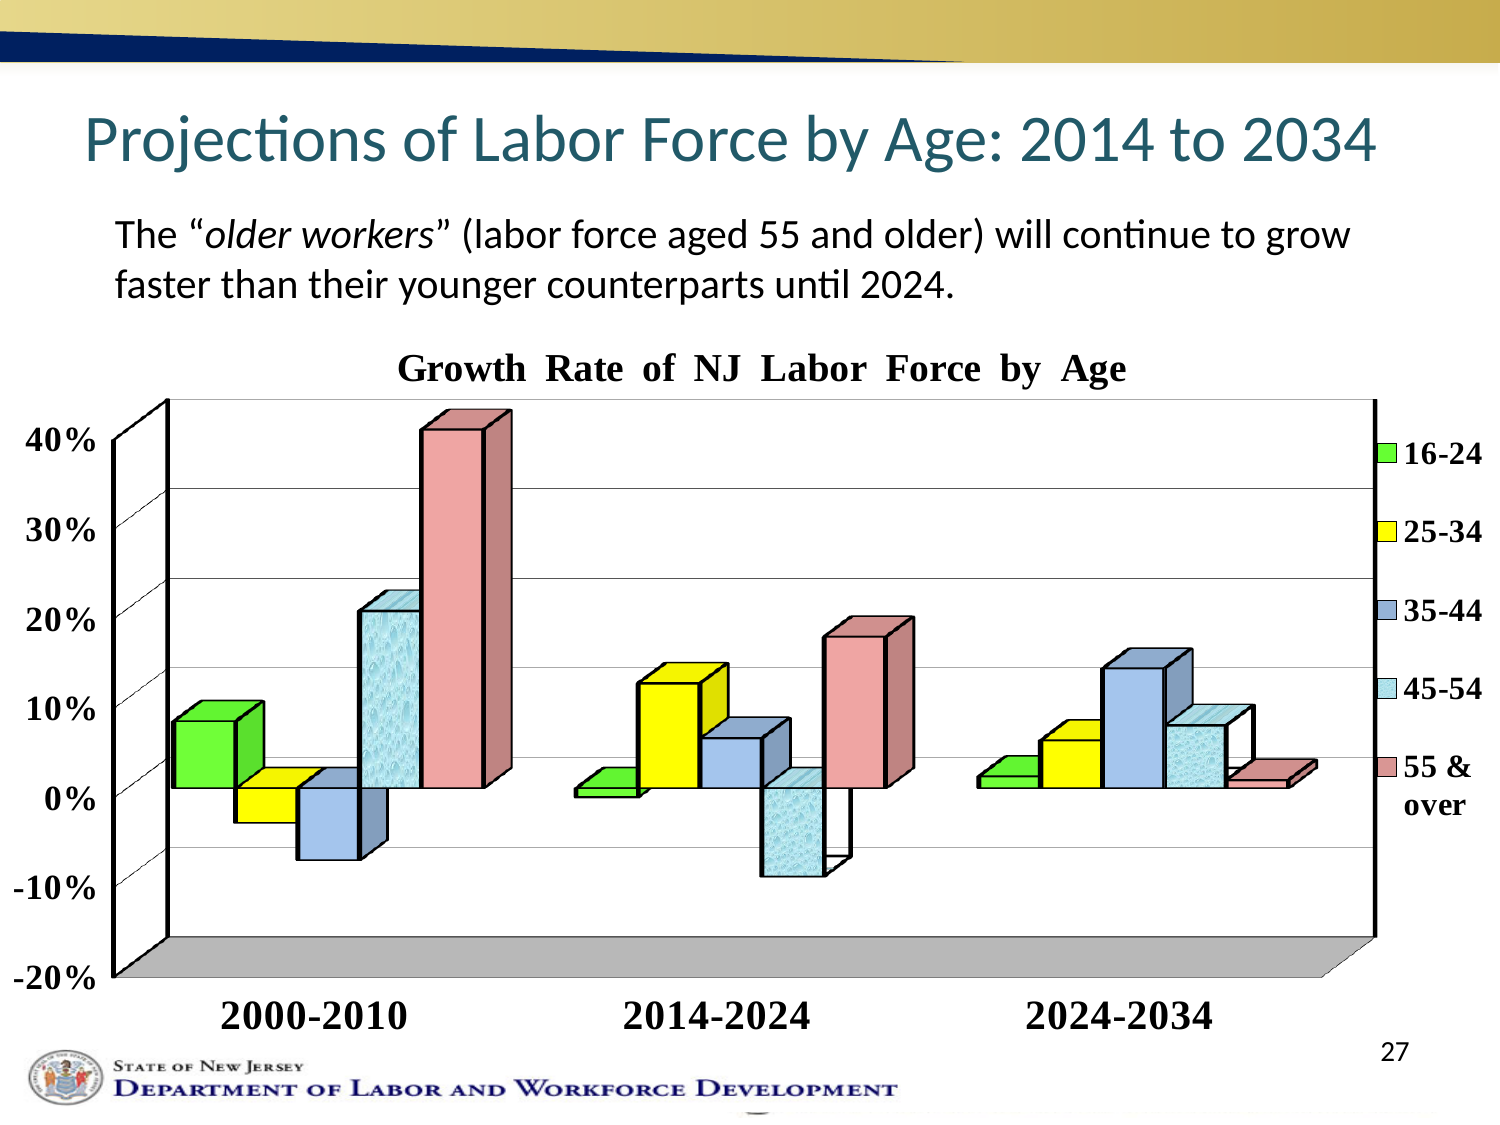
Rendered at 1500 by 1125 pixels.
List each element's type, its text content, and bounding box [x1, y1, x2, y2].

picture [712, 1113, 1438, 1118]
text_box Projections of Labor Force by Age: 2014 to 2034 [37, 87, 1425, 181]
chart [0, 183, 1500, 1103]
